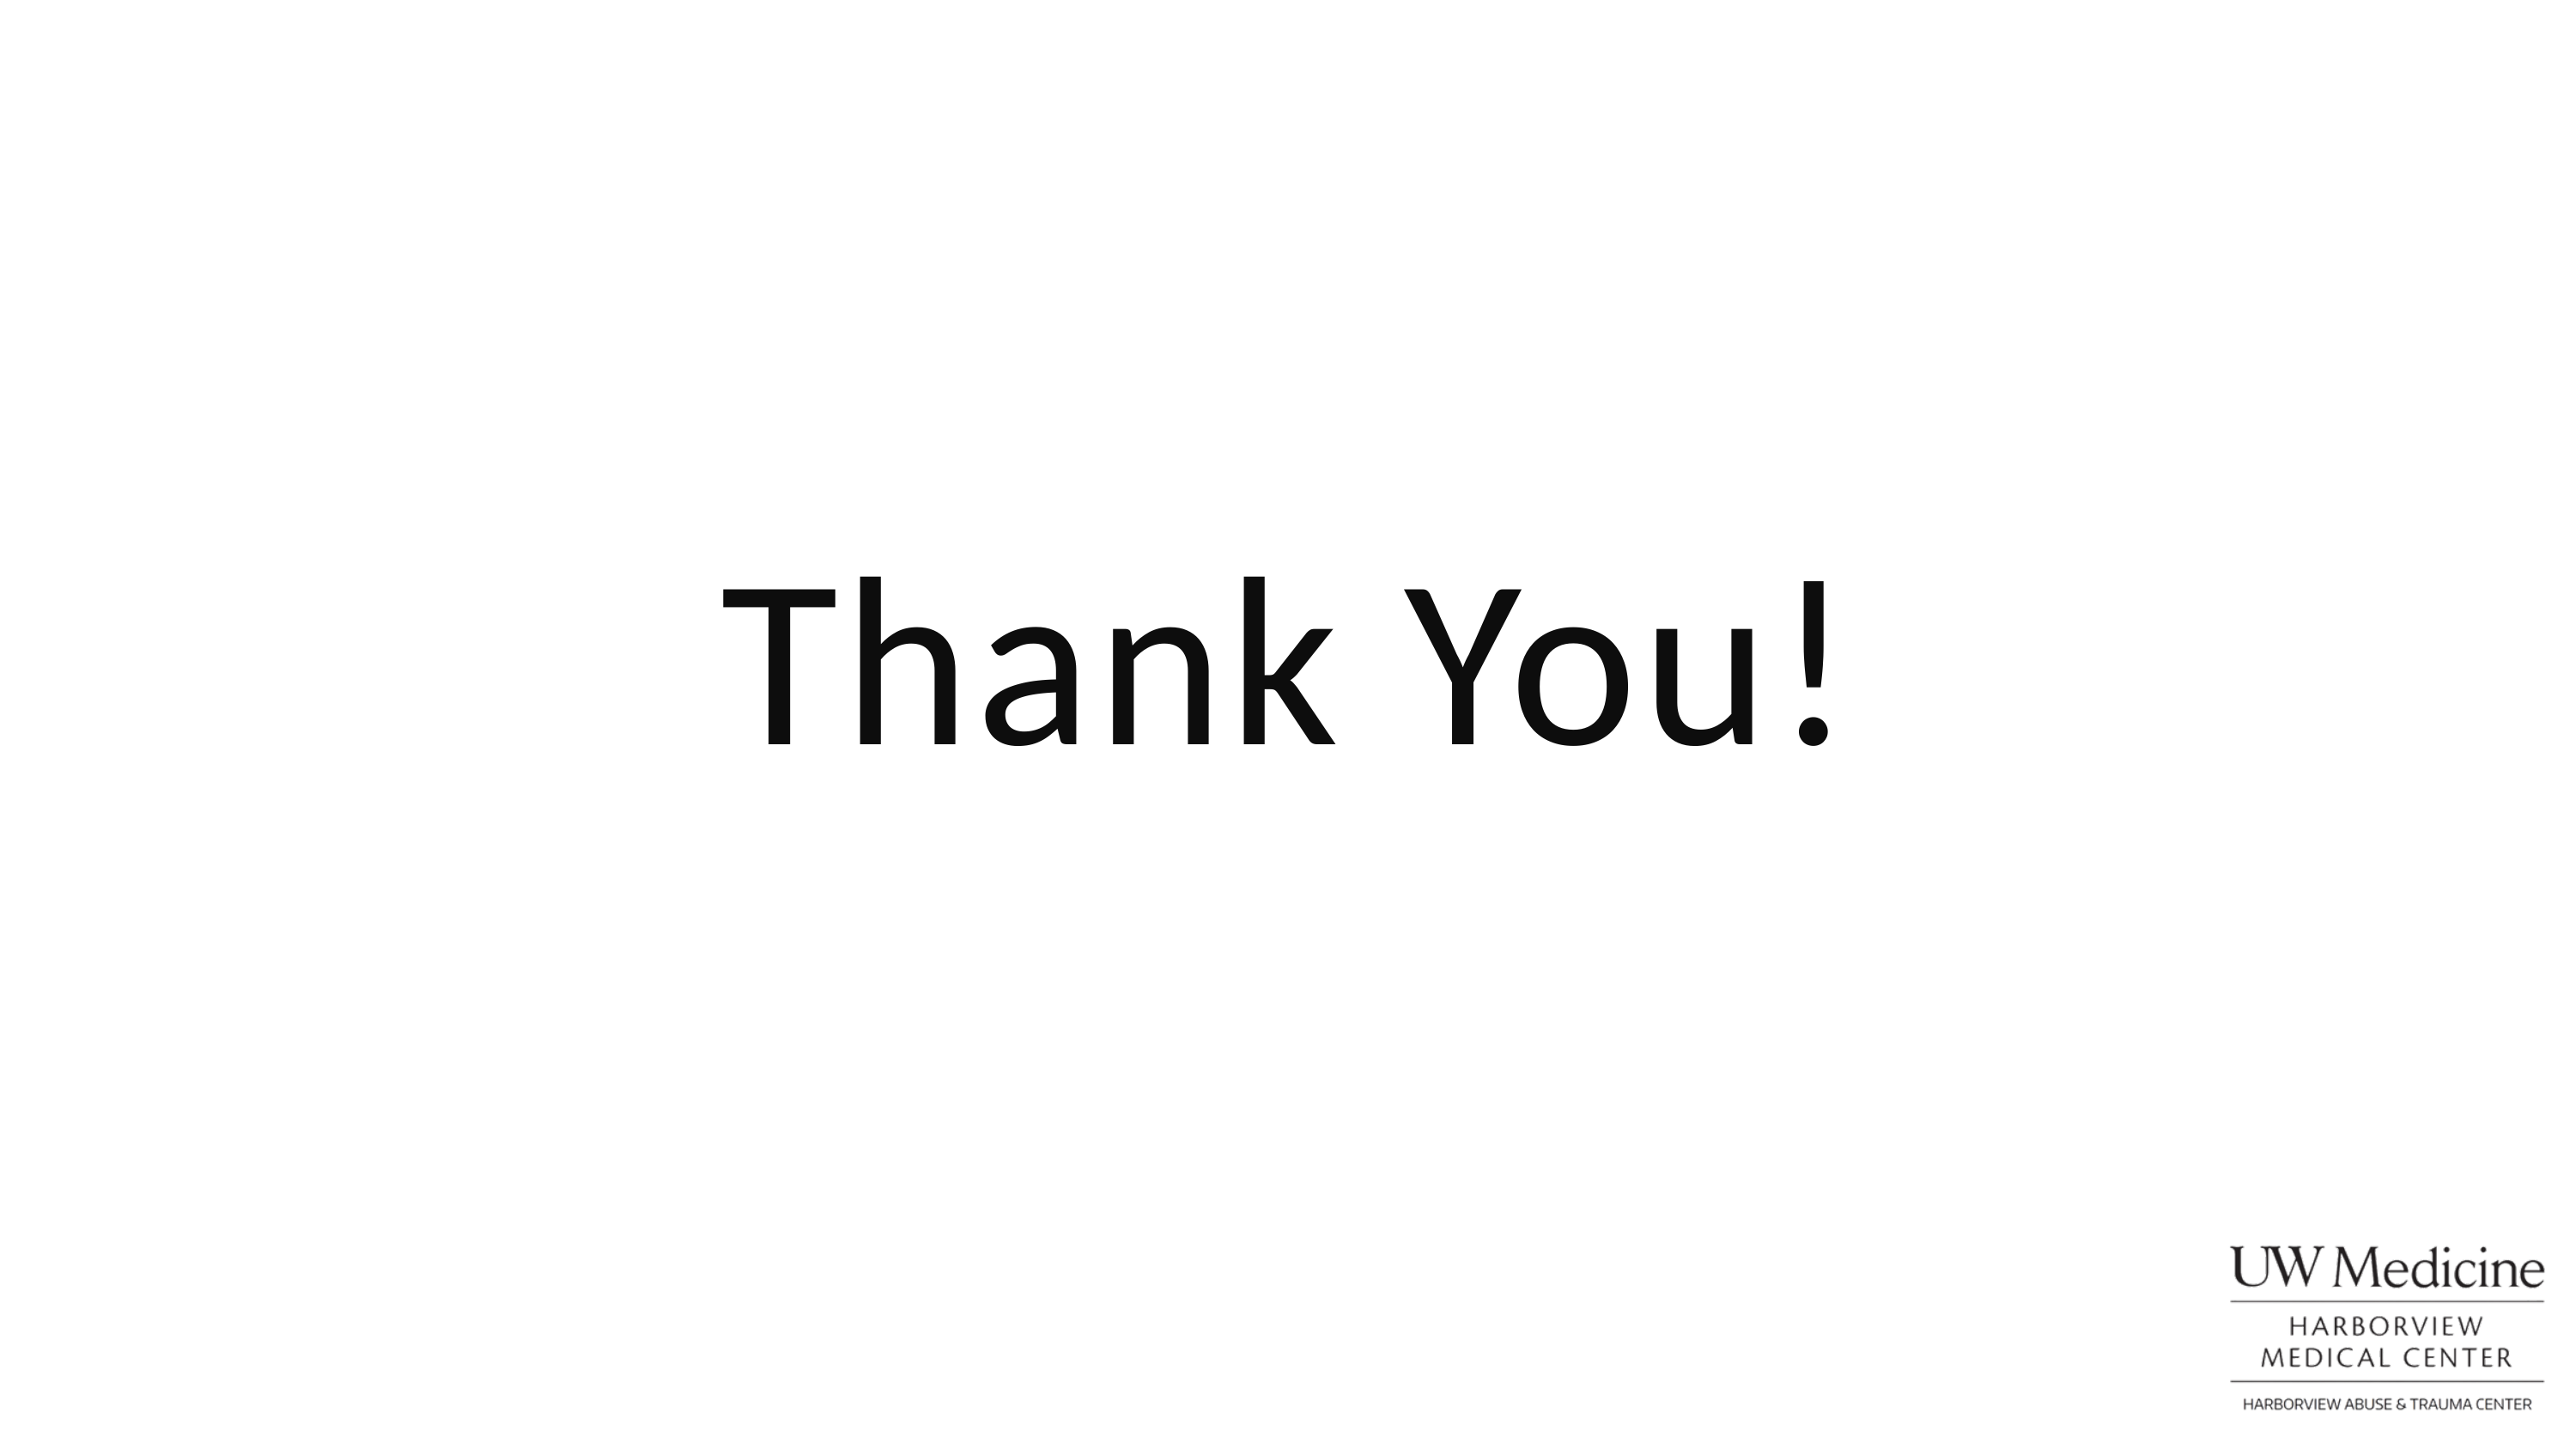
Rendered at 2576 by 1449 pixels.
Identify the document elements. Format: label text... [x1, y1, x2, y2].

text_box [2199, 1222, 2576, 1449]
text_box Thank You! [519, 542, 2057, 794]
